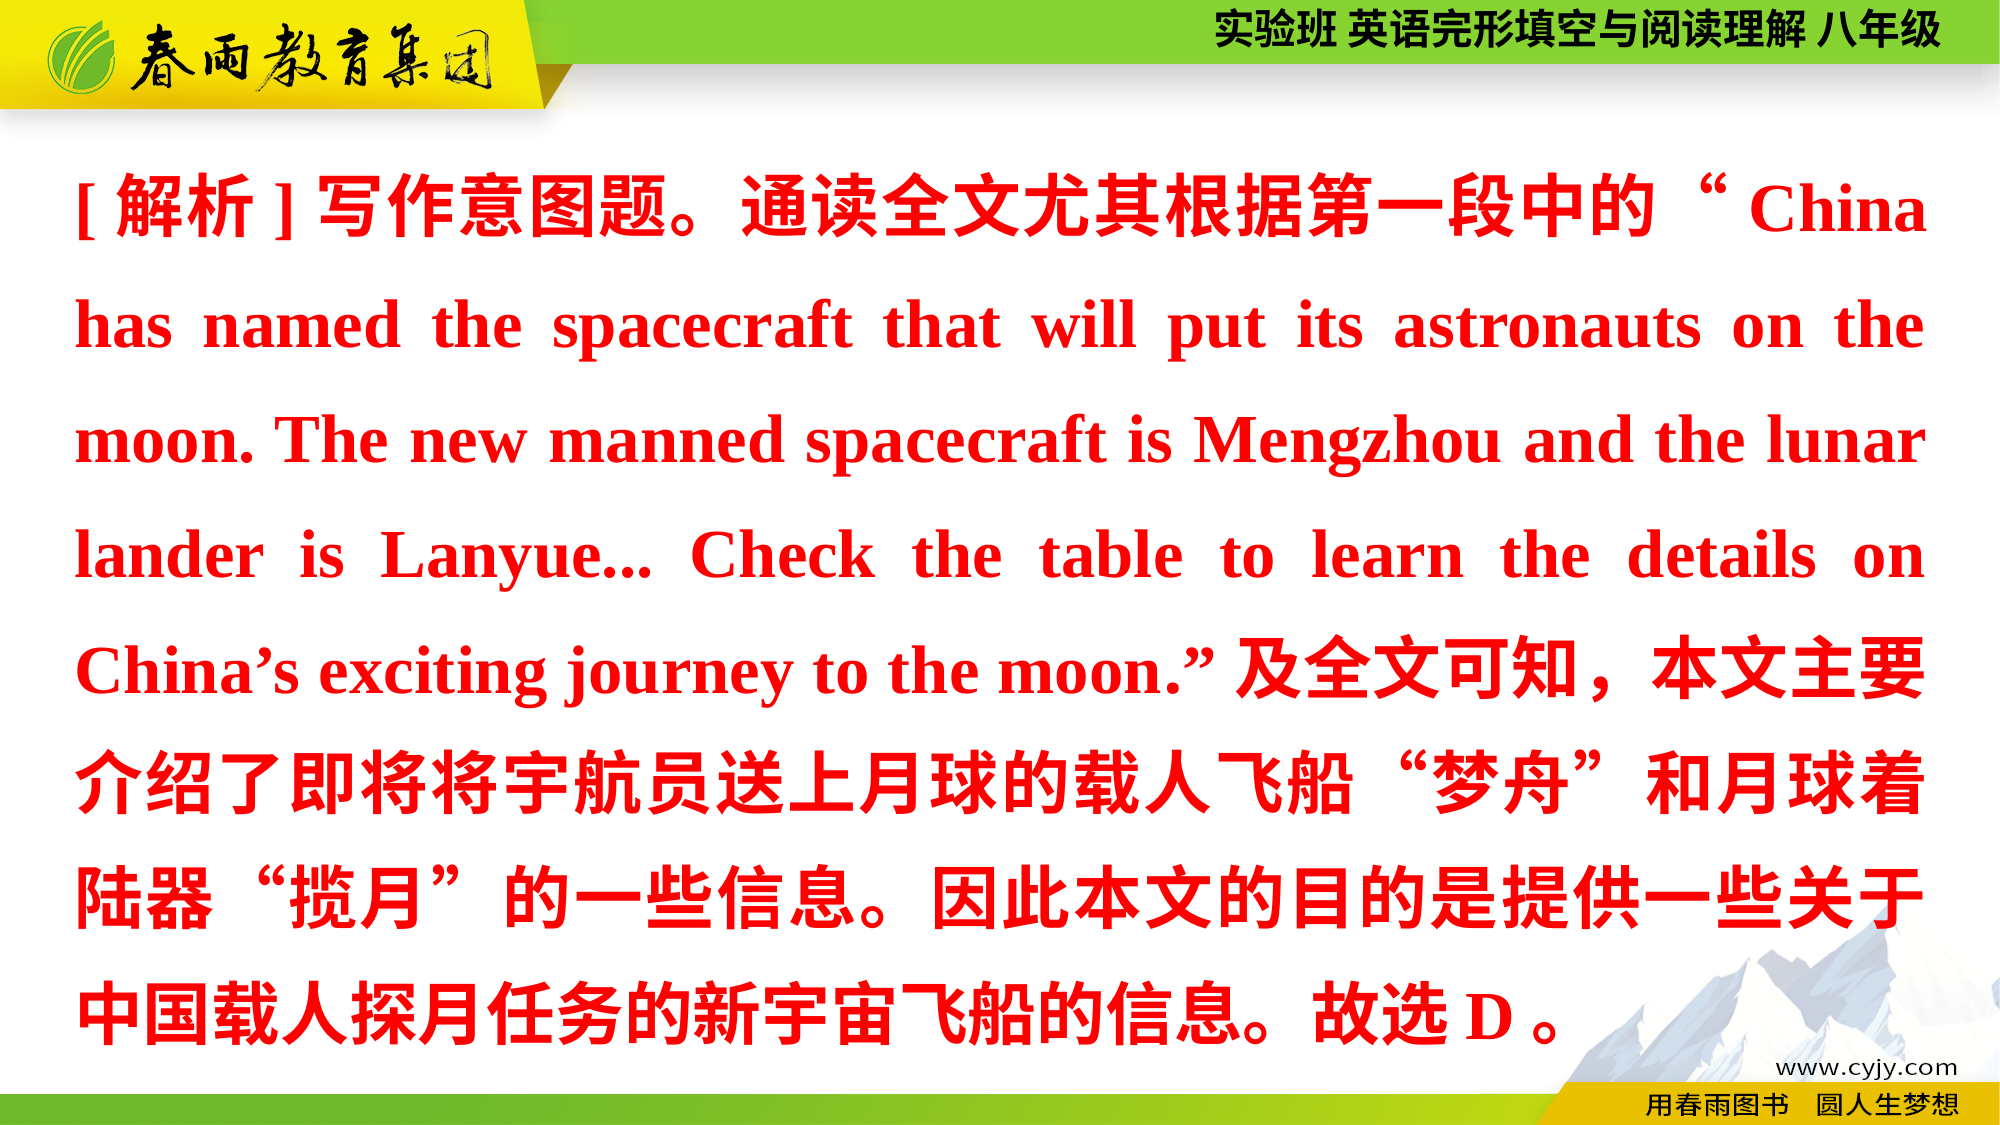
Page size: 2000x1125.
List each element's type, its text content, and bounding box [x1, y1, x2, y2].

list [解析]写作意图题。通读全文尤其根据第一段中的“China has named the spacecraft that will put its astronauts on the moon. The new manned spacecraft is Mengzhou and the lunar lander is Lanyue... Check the table to learn the details on China’s exciting journey to the moon.”及全文可知，本文主要介绍了即将将宇航员送上月球的载人飞船“梦舟”和月球着陆器“揽月”的一些信息。因此本文的目的是提供一些关于中国载人探月任务的新宇宙飞船的信息。故选D。 [59, 122, 1944, 1071]
picture [0, 0, 2000, 1125]
